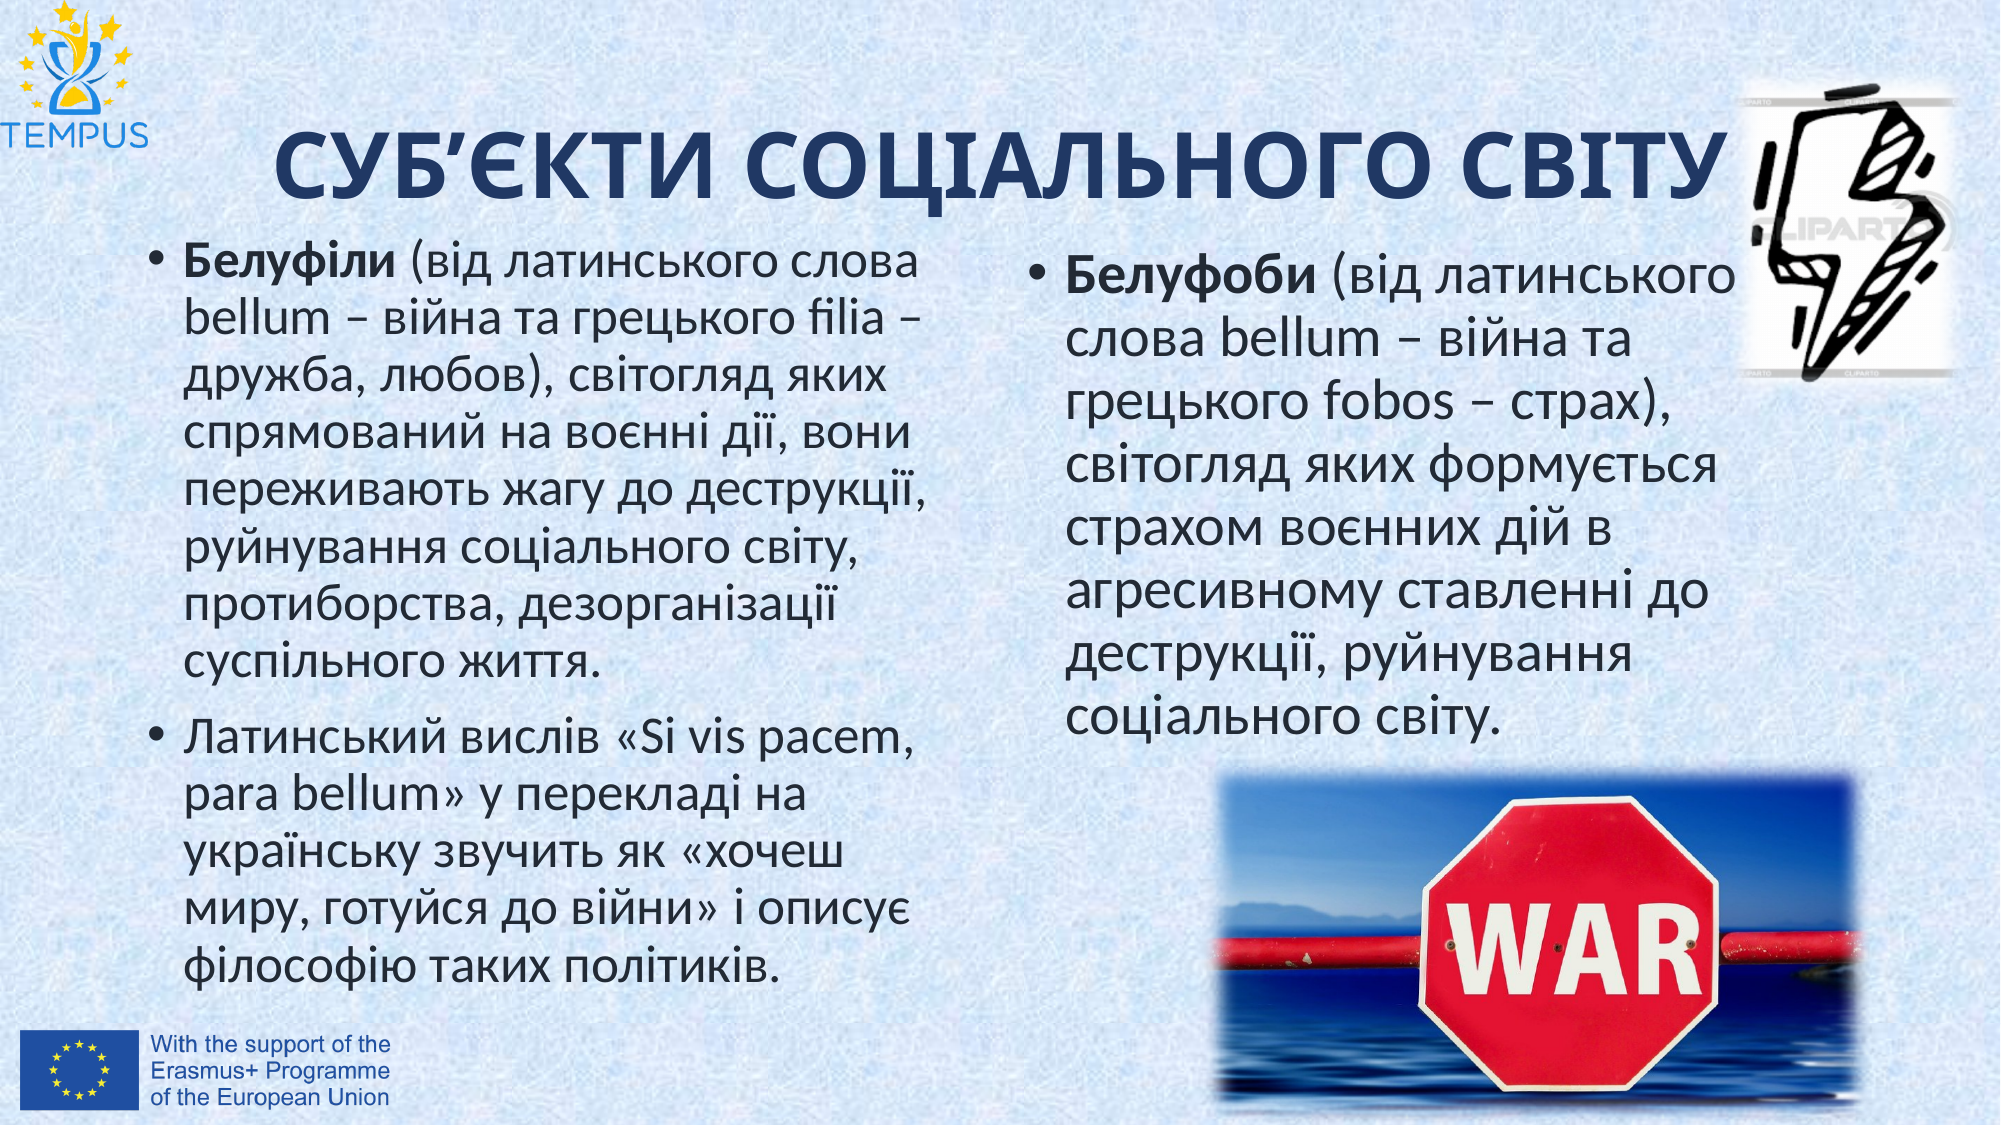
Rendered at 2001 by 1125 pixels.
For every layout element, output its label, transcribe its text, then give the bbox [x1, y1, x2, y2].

list Белуфоби (від латинського слова bellum – війна та грецького fobos – страх), світогляд яких формується страхом воєнних дій в агресивному ставленні до деструкції, руйнування соціального світу. [1012, 235, 1863, 1016]
title СУБ’ЄКТИ СОЦІАЛЬНОГО СВІТУ [137, 59, 1863, 278]
picture [0, 0, 2001, 1125]
list Белуфіли (від латинського слова bellum – війна та грецького filia – дружба, любов), світогляд яких спрямований на воєнні дії, вони переживають жагу до деструкції, руйнування соціального світу, протиборства, дезорганізації суспільного життя. Латинський вислів «Si vis pacem, para bellum» у перекладі на українську звучить як «хочеш миру, готуйся до війни» і описує філософію таких політиків. [131, 223, 984, 1016]
